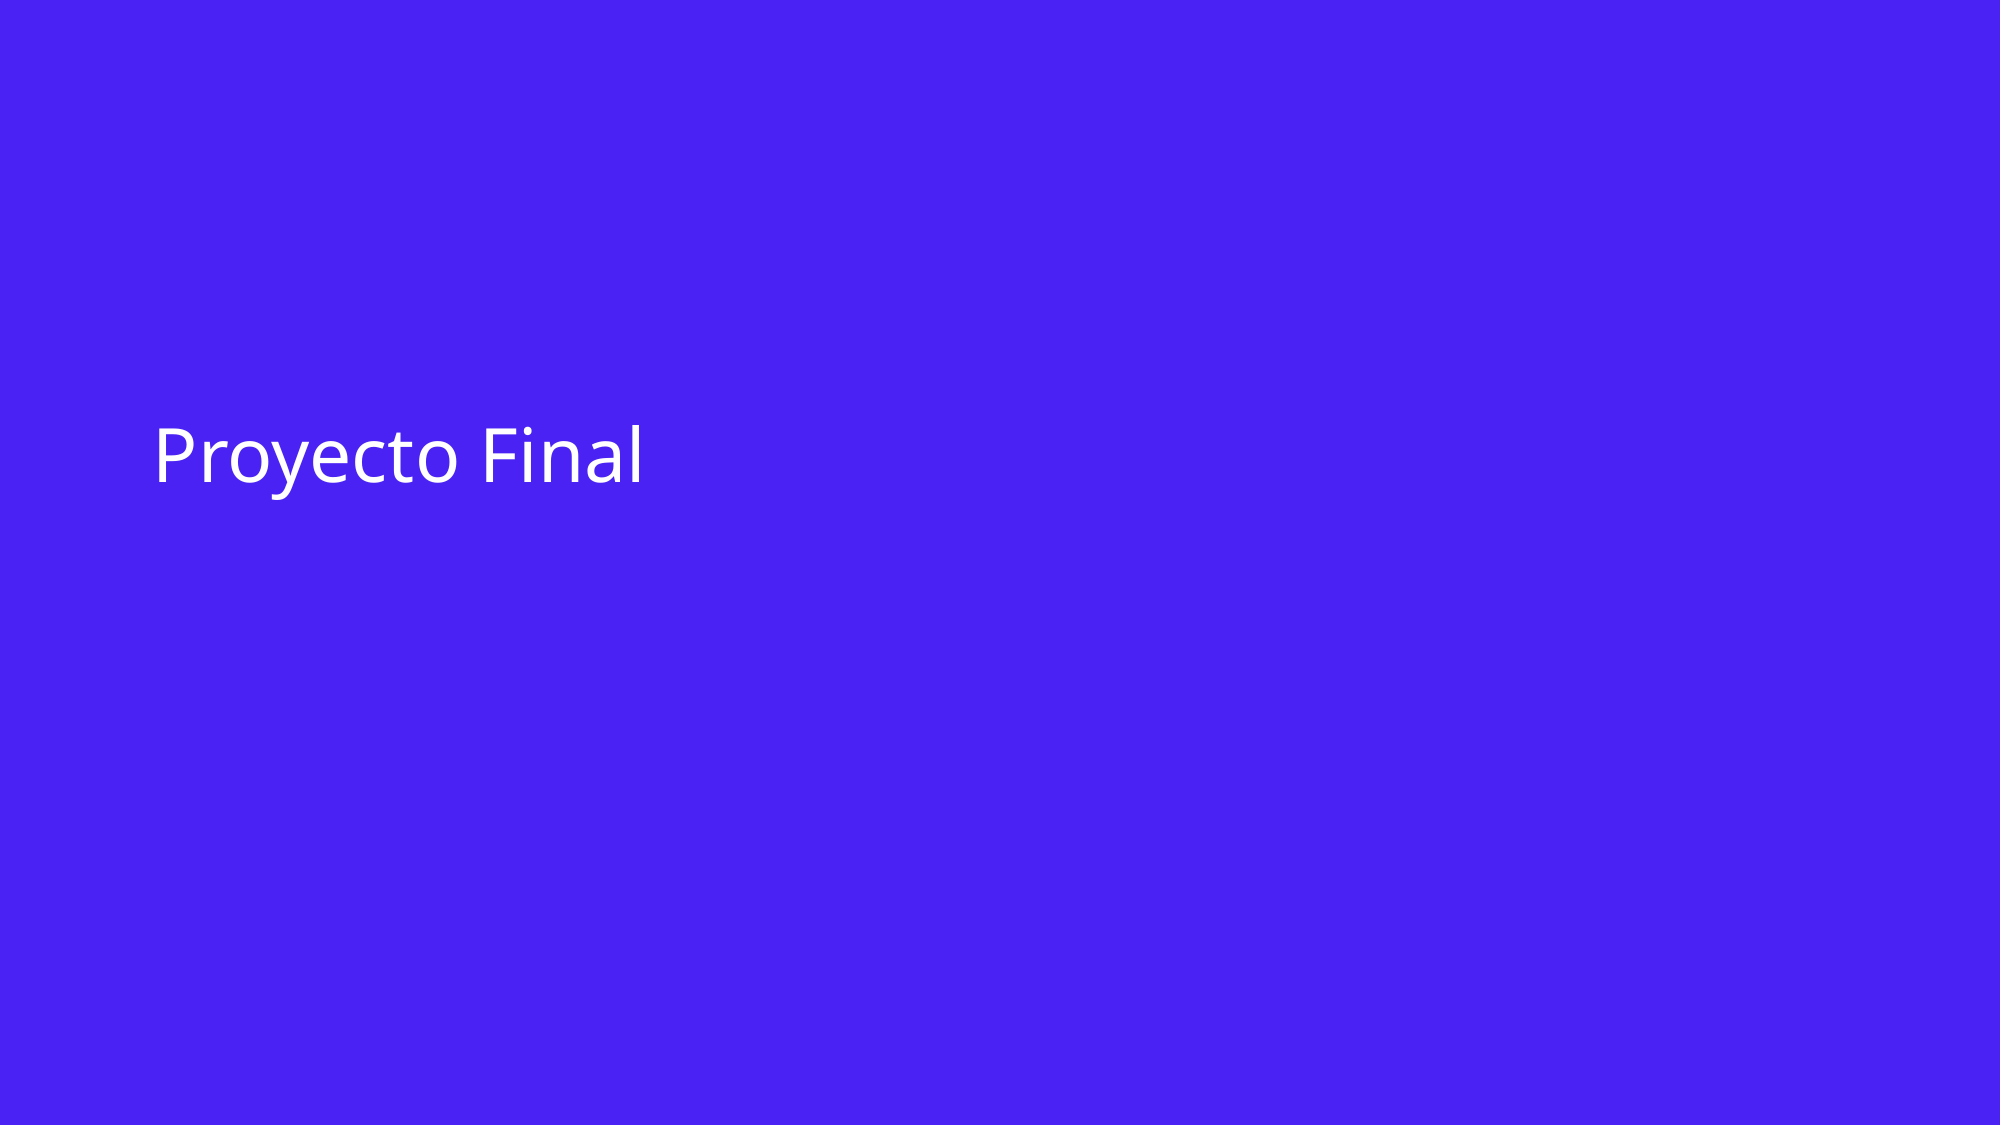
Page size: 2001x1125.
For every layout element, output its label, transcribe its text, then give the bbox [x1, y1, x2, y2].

title Proyecto Final [137, 298, 1859, 588]
